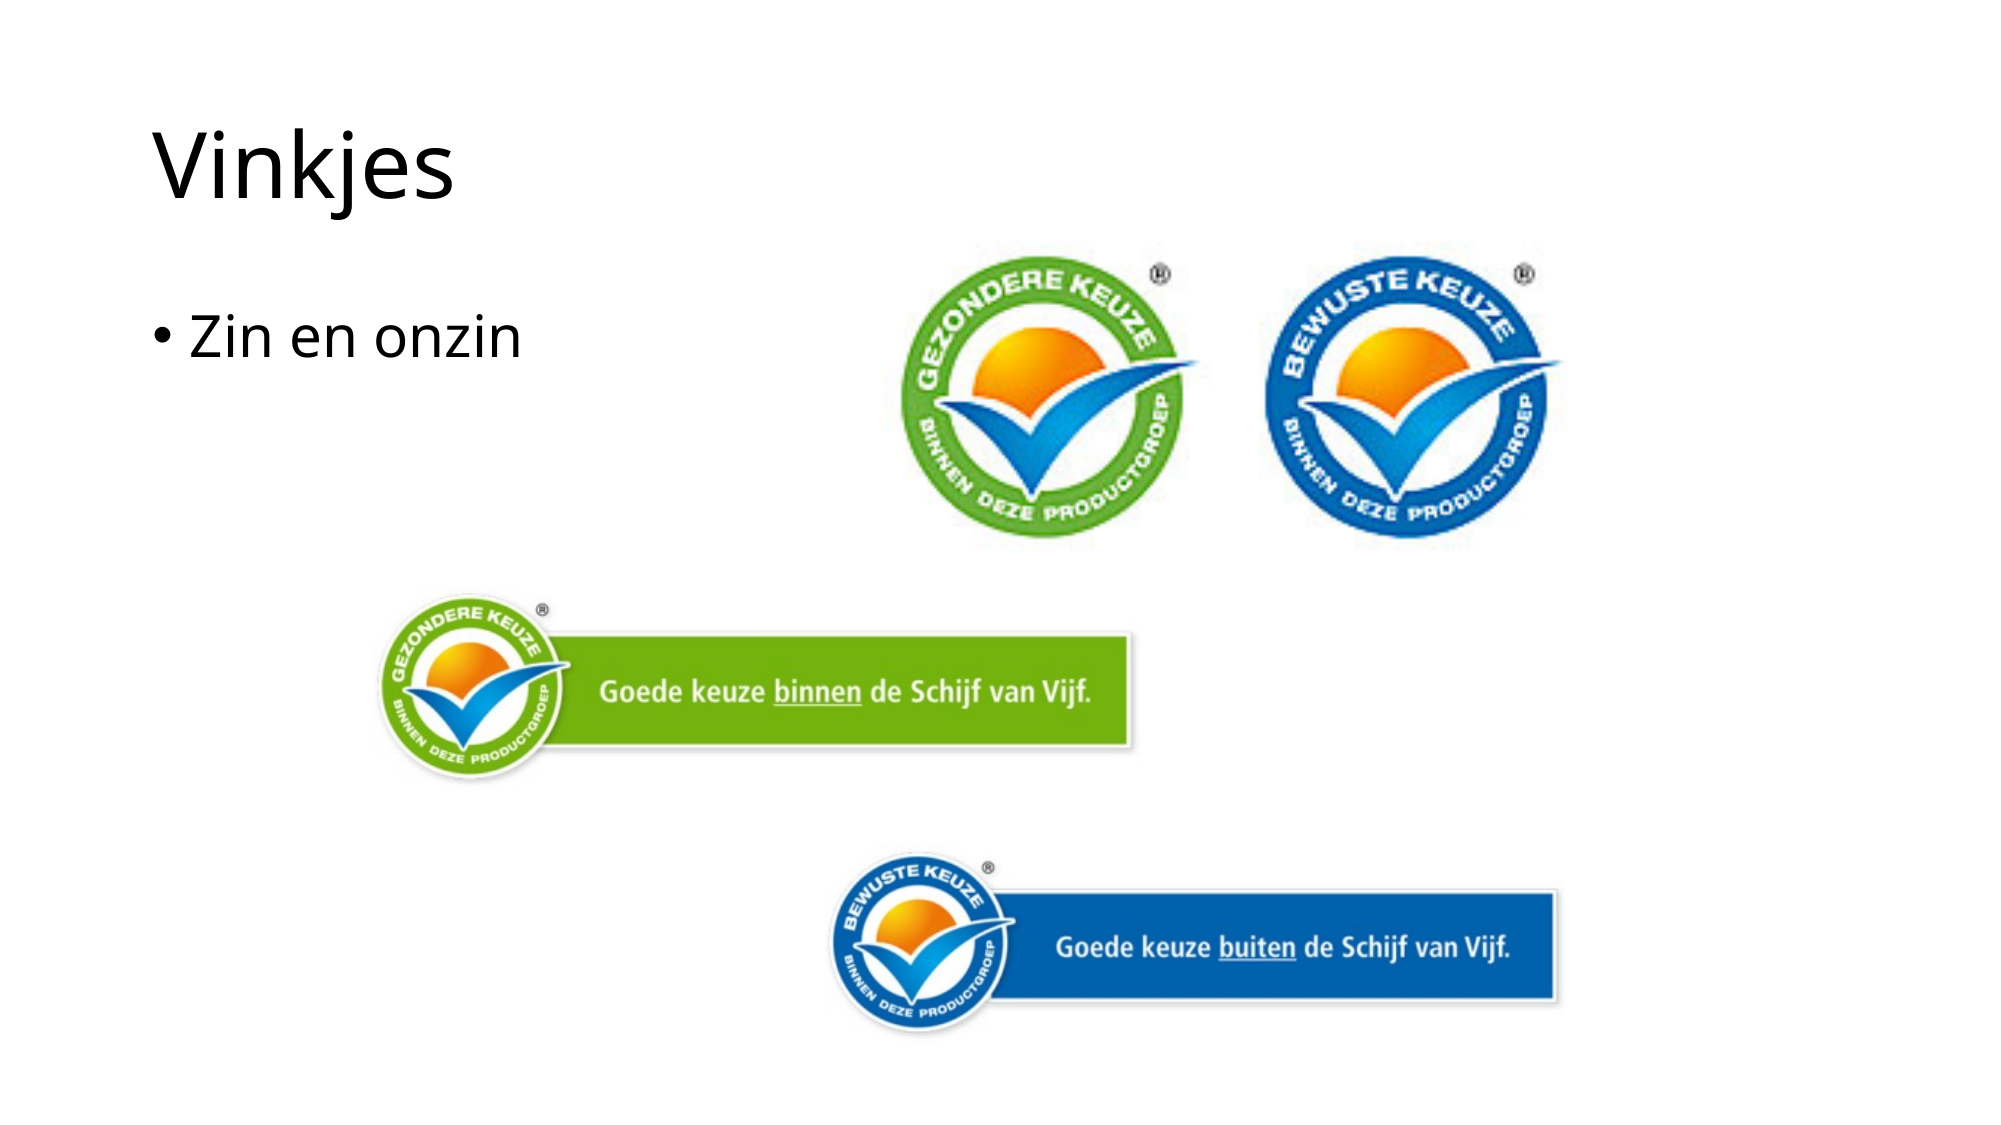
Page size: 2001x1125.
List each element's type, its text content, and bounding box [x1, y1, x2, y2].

title Vinkjes [137, 59, 1863, 278]
picture [824, 845, 1567, 1052]
picture [858, 219, 1598, 572]
list Zin en onzin [137, 299, 1863, 1014]
picture [373, 586, 1142, 799]
